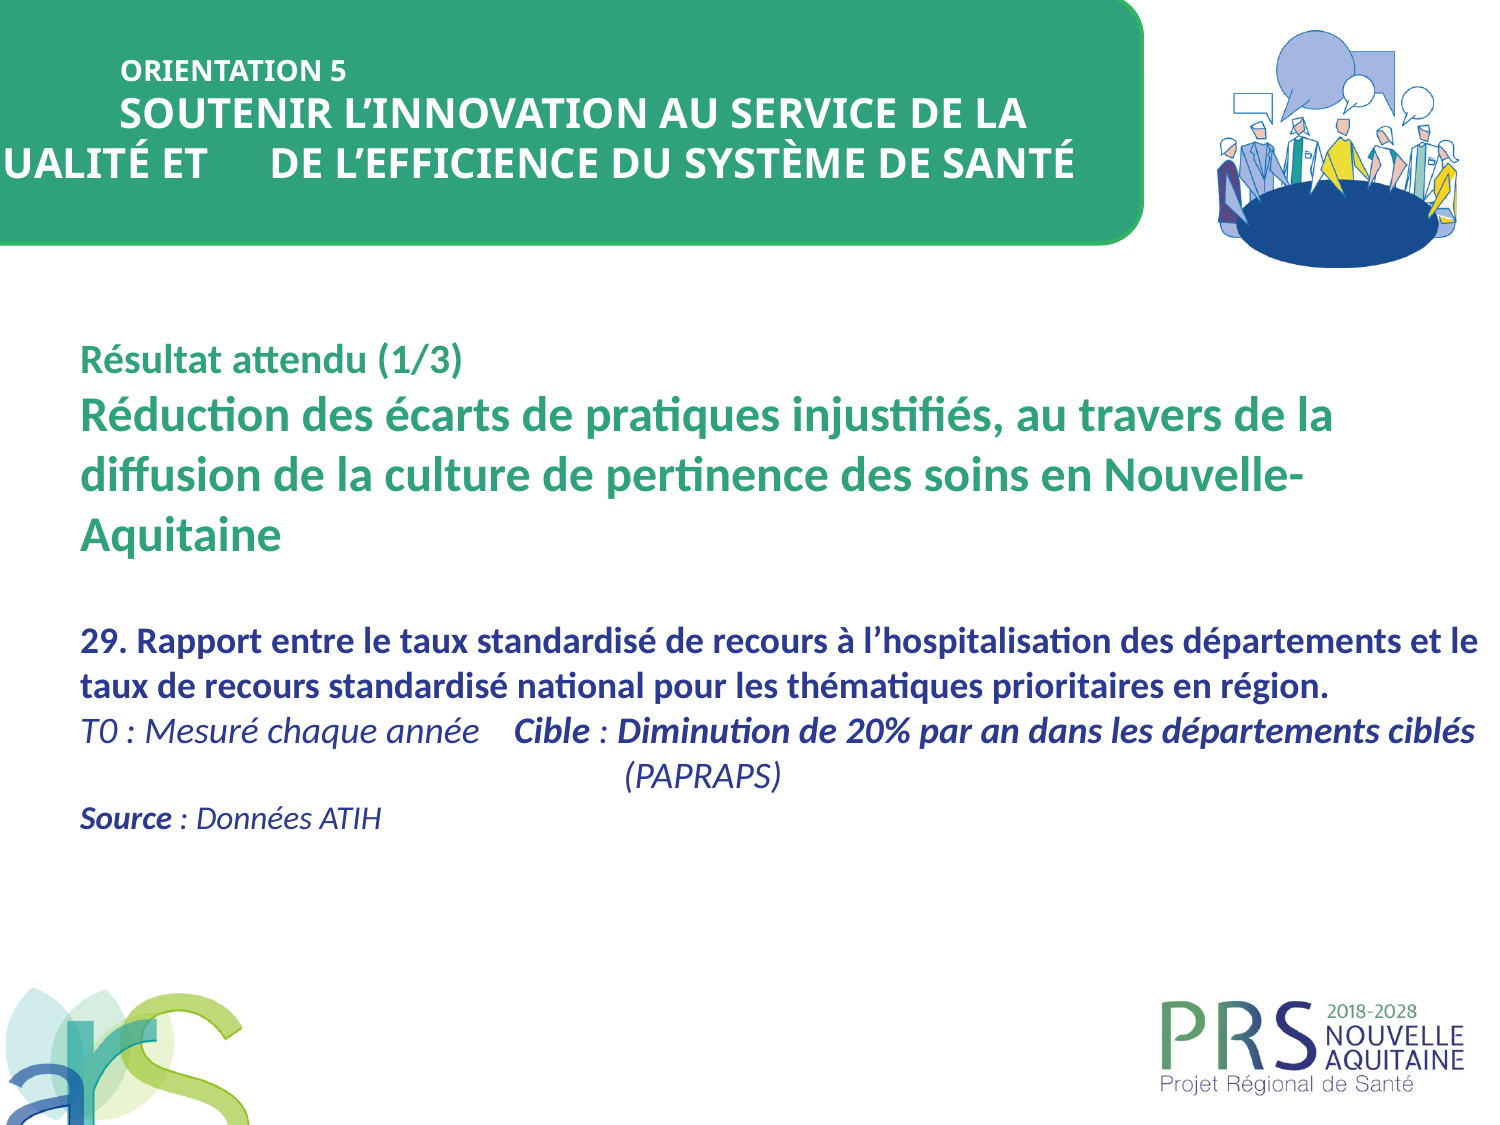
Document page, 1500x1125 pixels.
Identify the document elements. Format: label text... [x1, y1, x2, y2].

picture [5, 987, 250, 1125]
picture [1155, 997, 1470, 1096]
text_box ORIENTATION 5 Soutenir l’innovation au service de la qualité et de l’efficience du système de santé [0, 25, 1113, 214]
text_box Résultat attendu (1/3) Réduction des écarts de pratiques injustifiés, au travers de la diffusion de la culture de pertinence des soins en Nouvelle-Aquitaine 29. Rapport entre le taux standardisé de recours à l’hospitalisation des départements et le taux de recours standardisé national pour les thématiques prioritaires en région. T0 : Mesuré chaque année Cible : Diminution de 20% par an dans les départements ciblés (PAPRAPS) Source : Données ATIH [65, 278, 1500, 979]
text_box [0, 0, 1145, 246]
picture [1217, 30, 1459, 255]
text_box [64, 255, 1468, 326]
